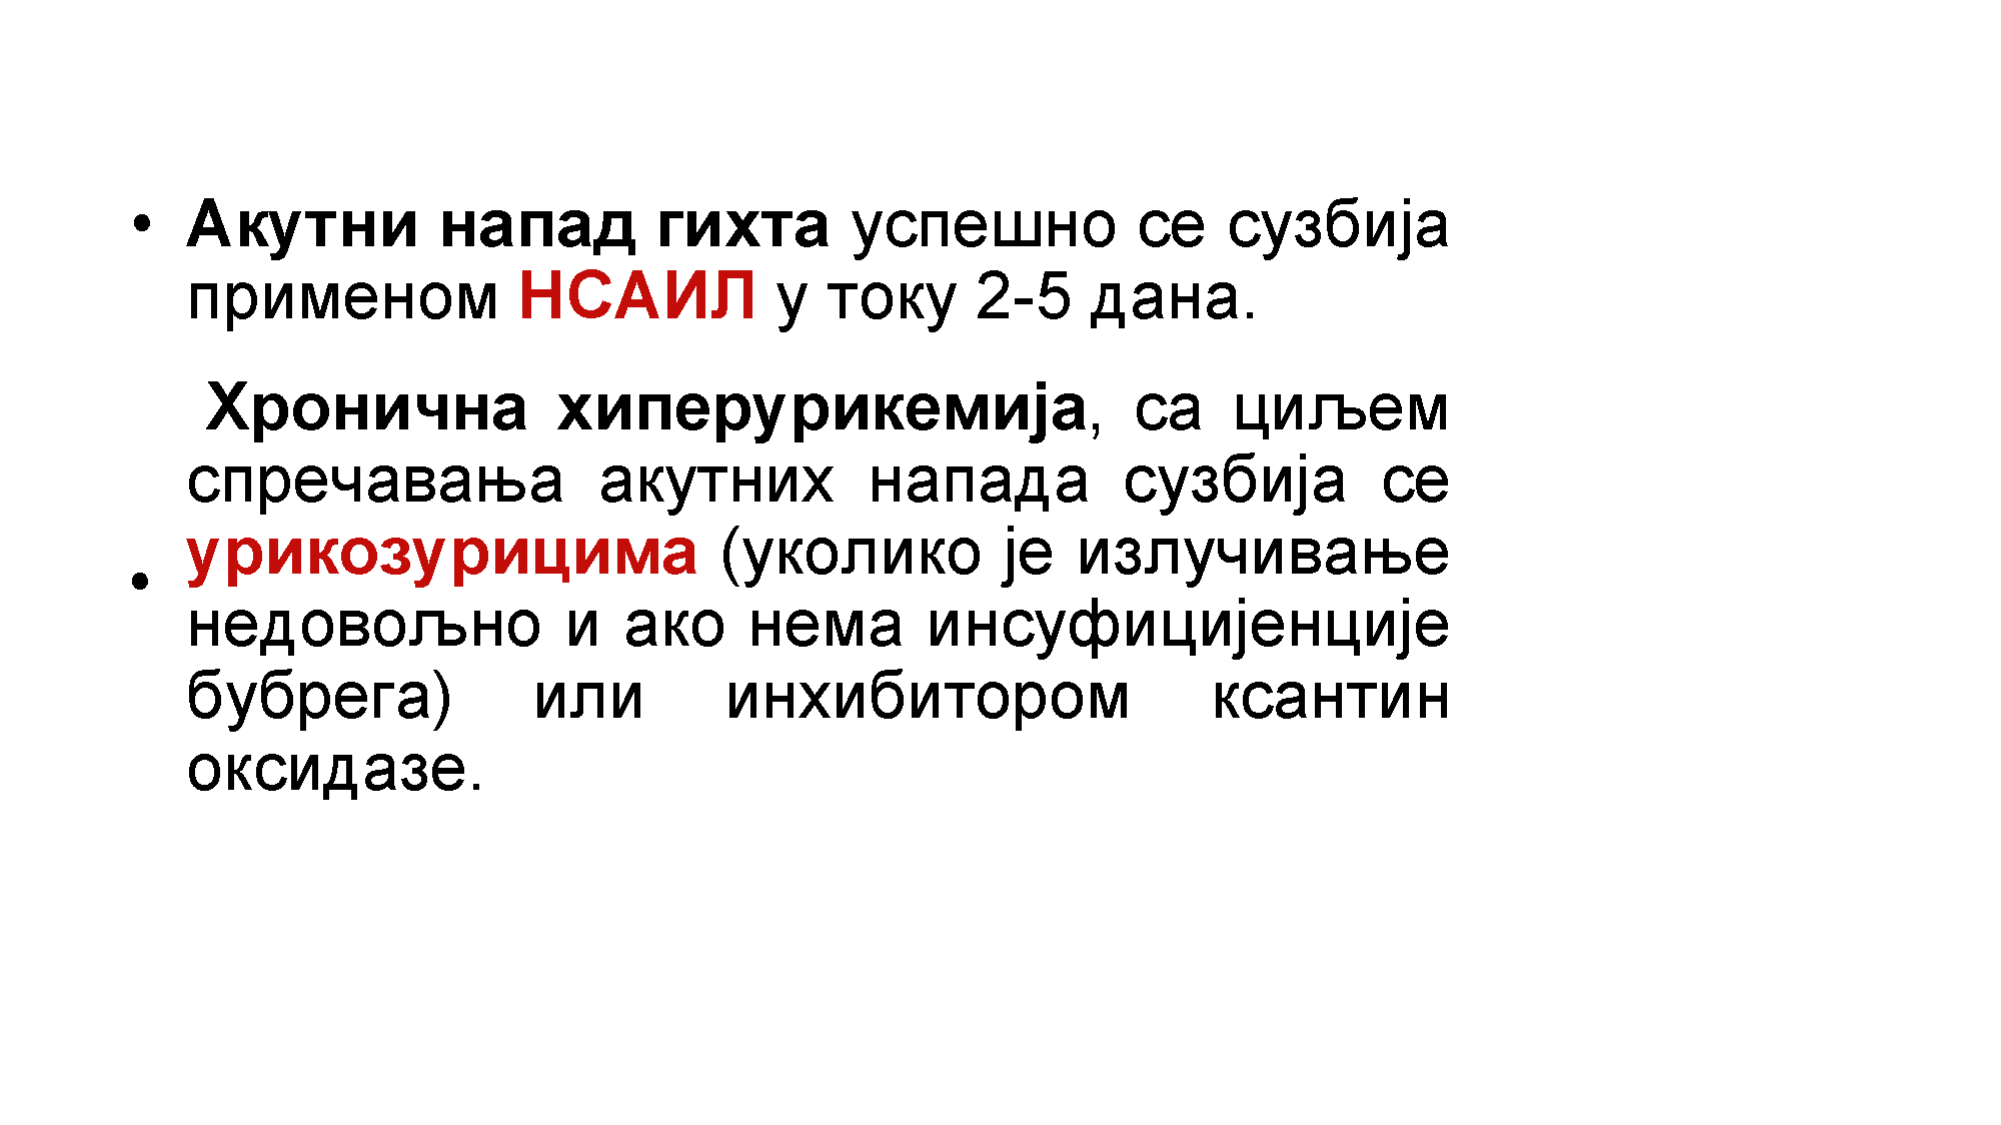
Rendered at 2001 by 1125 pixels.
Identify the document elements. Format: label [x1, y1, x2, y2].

picture [38, 141, 1539, 839]
